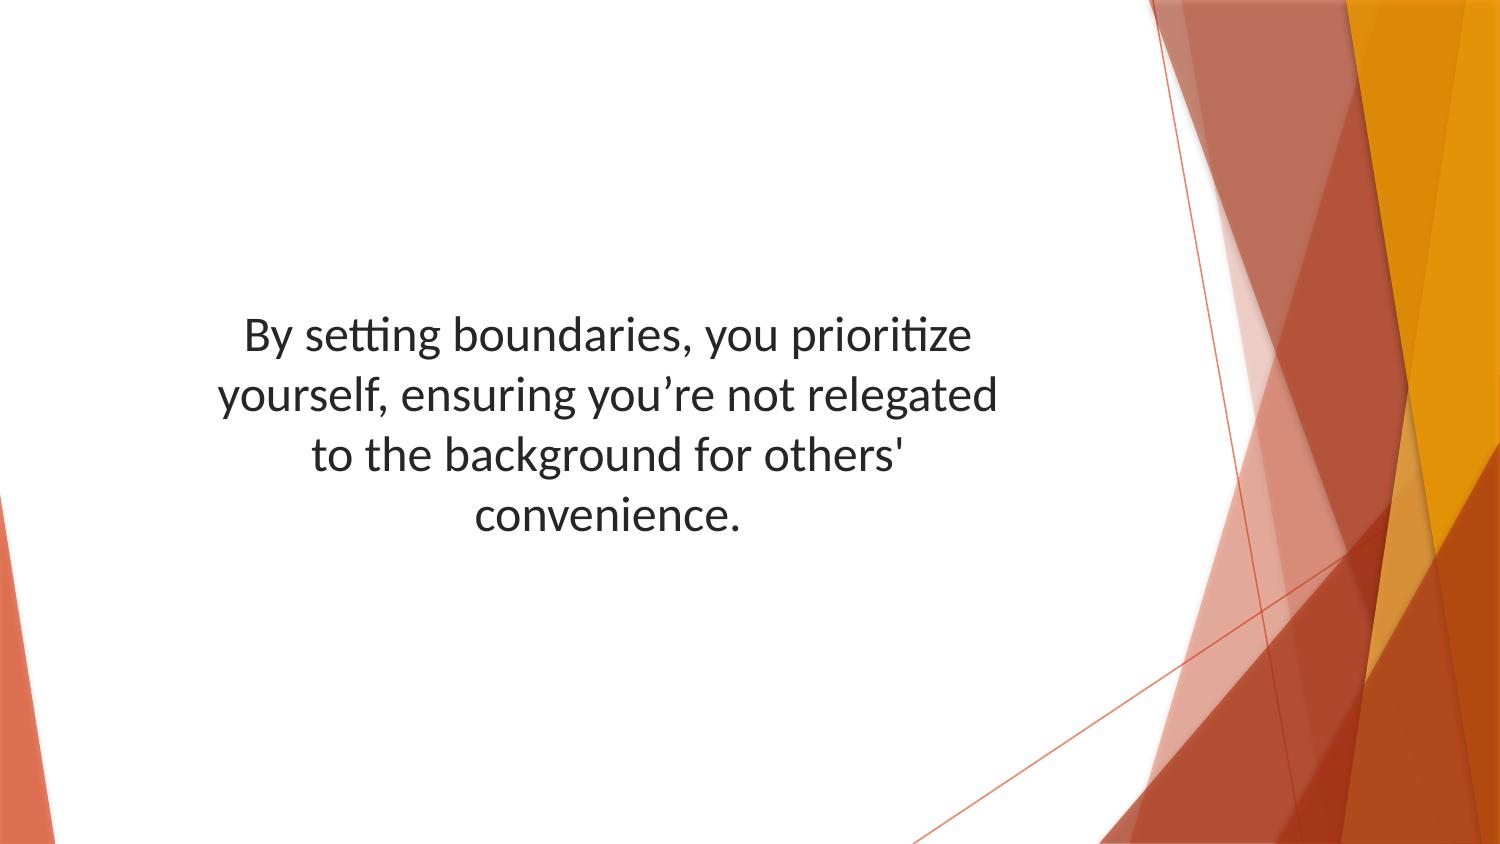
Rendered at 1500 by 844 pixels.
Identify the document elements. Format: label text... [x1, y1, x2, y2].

list By setting boundaries, you prioritize yourself, ensuring you’re not relegated to the background for others' convenience. [183, 114, 1034, 729]
